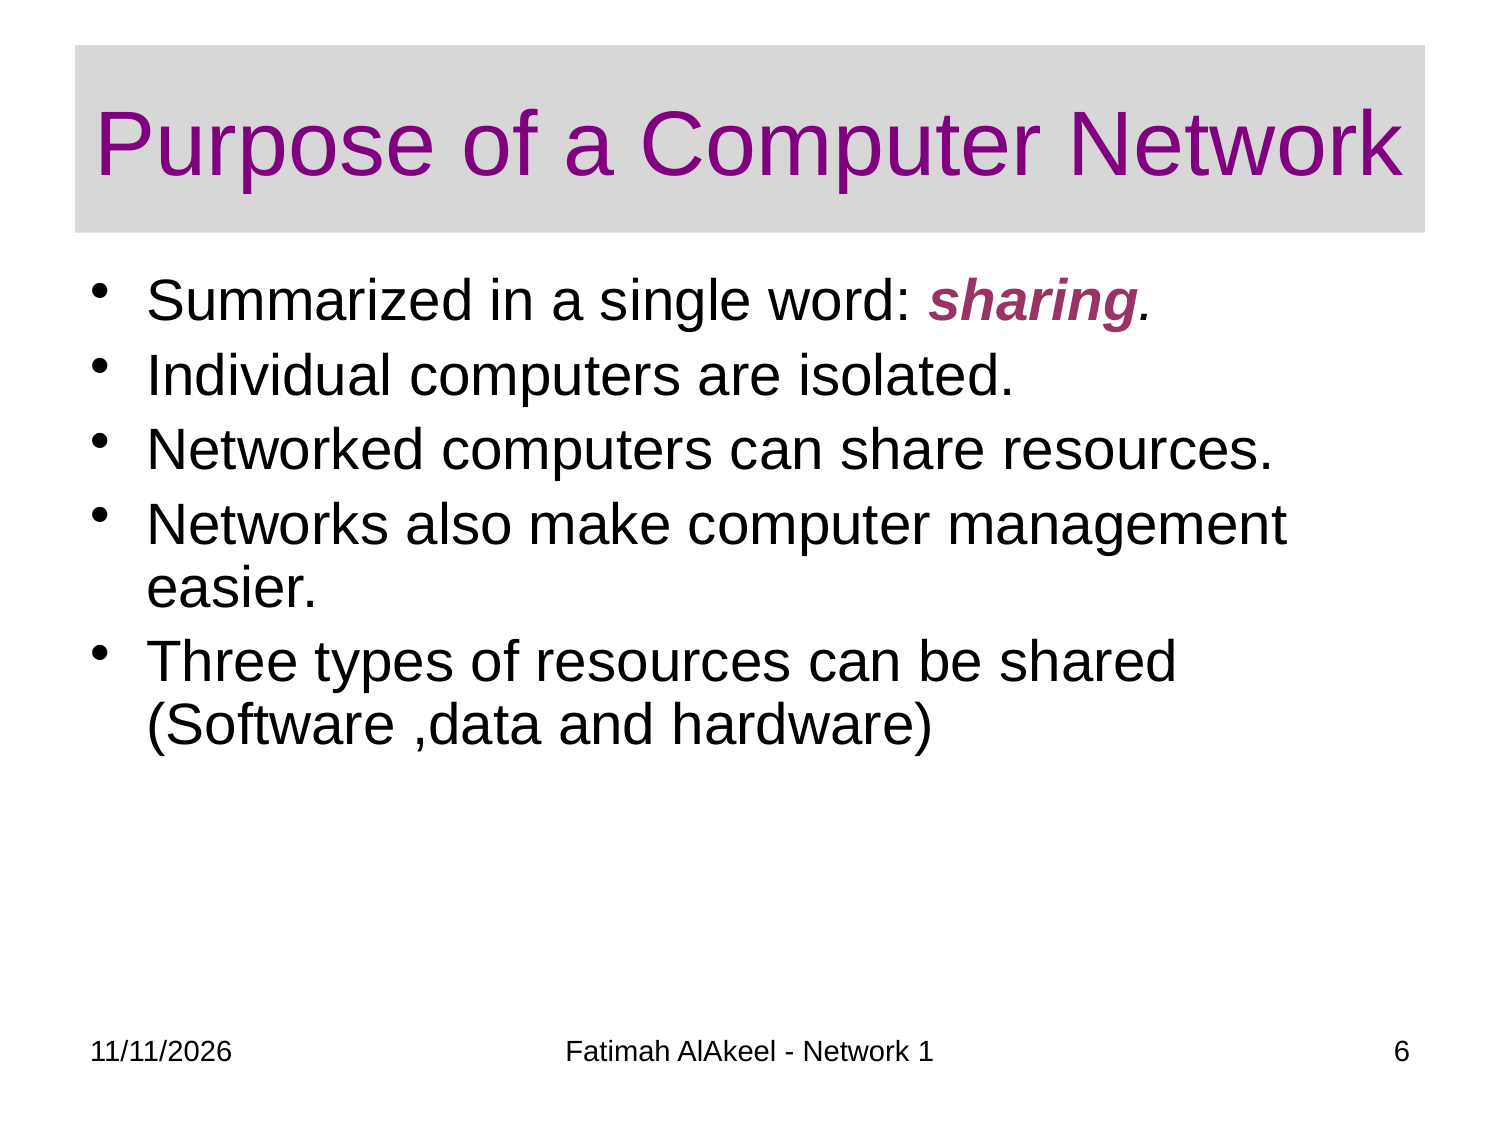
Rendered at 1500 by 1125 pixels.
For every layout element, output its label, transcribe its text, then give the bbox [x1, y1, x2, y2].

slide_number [74, 1024, 426, 1103]
slide_number 6 [1074, 1024, 1426, 1103]
list Summarized in a single word: sharing. Individual computers are isolated. Networked computers can share resources. Networks also make computer management easier. Three types of resources can be shared (Software ,data and hardware) [74, 262, 1426, 1006]
footer Fatimah AlAkeel - Network 1 [512, 1024, 988, 1103]
title Purpose of a Computer Network [74, 44, 1426, 233]
